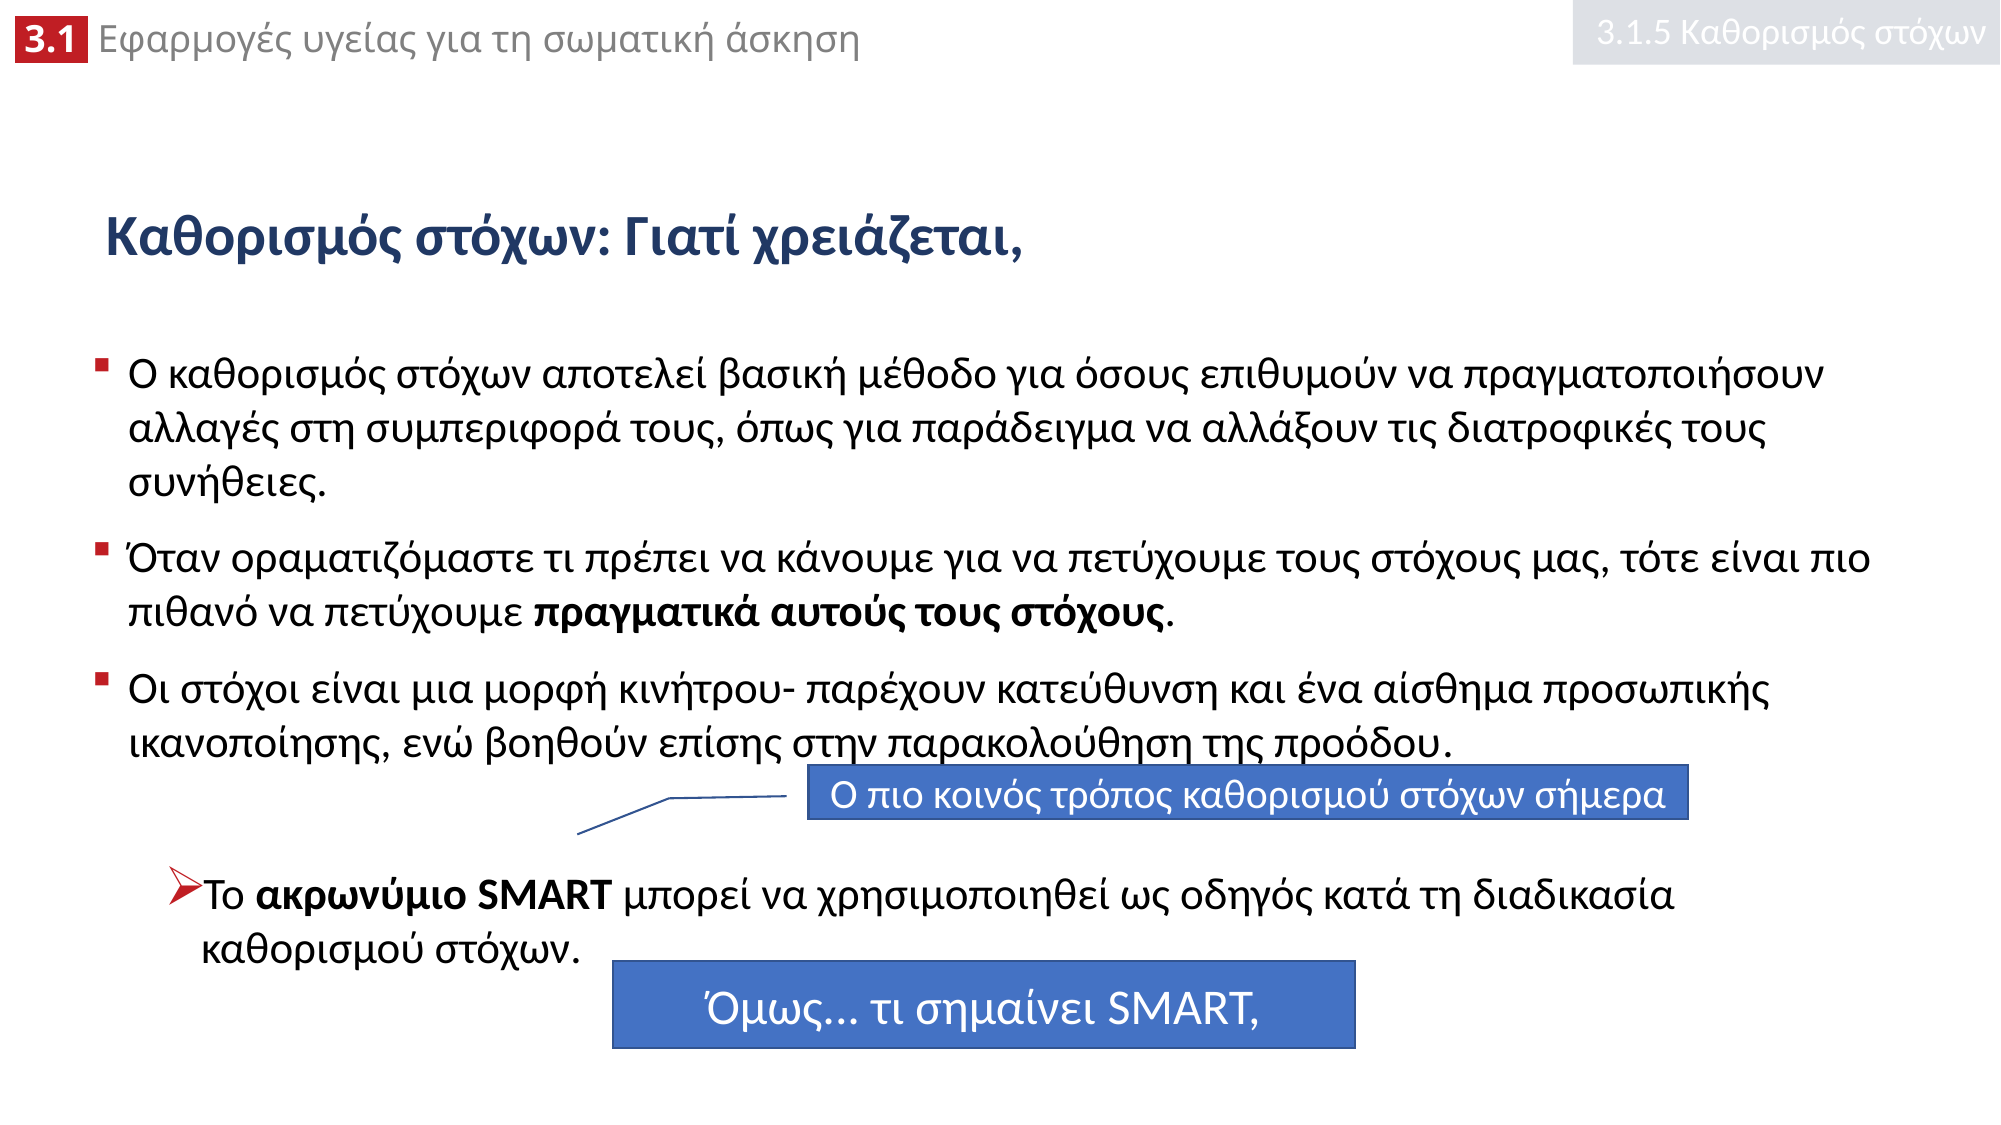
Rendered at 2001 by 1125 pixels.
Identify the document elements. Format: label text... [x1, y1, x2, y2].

text_box Ο πιο κοινός τρόπος καθορισμού στόχων σήμερα [807, 764, 1689, 820]
text_box Ο πιο κοινός τρόπος καθορισμού στόχων σήμερα [576, 795, 787, 836]
text_box Όμως... τι σημαίνει SMART, [612, 960, 1356, 1049]
title Καθορισμός στόχων: Γιατί χρειάζεται, [91, 177, 1906, 297]
list Ο καθορισμός στόχων αποτελεί βασική μέθοδο για όσους επιθυμούν να πραγματοποιήσουν αλλαγές στη συμπεριφορά τους, όπως για παράδειγμα να αλλάξουν τις διατροφικές τους συνήθειες. Όταν οραματιζόμαστε τι πρέπει να κάνουμε για να πετύχουμε τους στόχους μας, τότε είναι πιο πιθανό να πετύχουμε πραγματικά αυτούς τους στόχους. Οι στόχοι είναι μια μορφή κινήτρου- παρέχουν κατεύθυνση και ένα αίσθημα προσωπικής ικανοποίησης, ενώ βοηθούν επίσης στην παρακολούθηση της προόδου. Το ακρωνύμιο SMART μπορεί να χρησιμοποιηθεί ως οδηγός κατά τη διαδικασία καθορισμού στόχων. [76, 335, 1891, 983]
text_box 3.1.5 Καθορισμός στόχων [1572, 0, 2000, 65]
